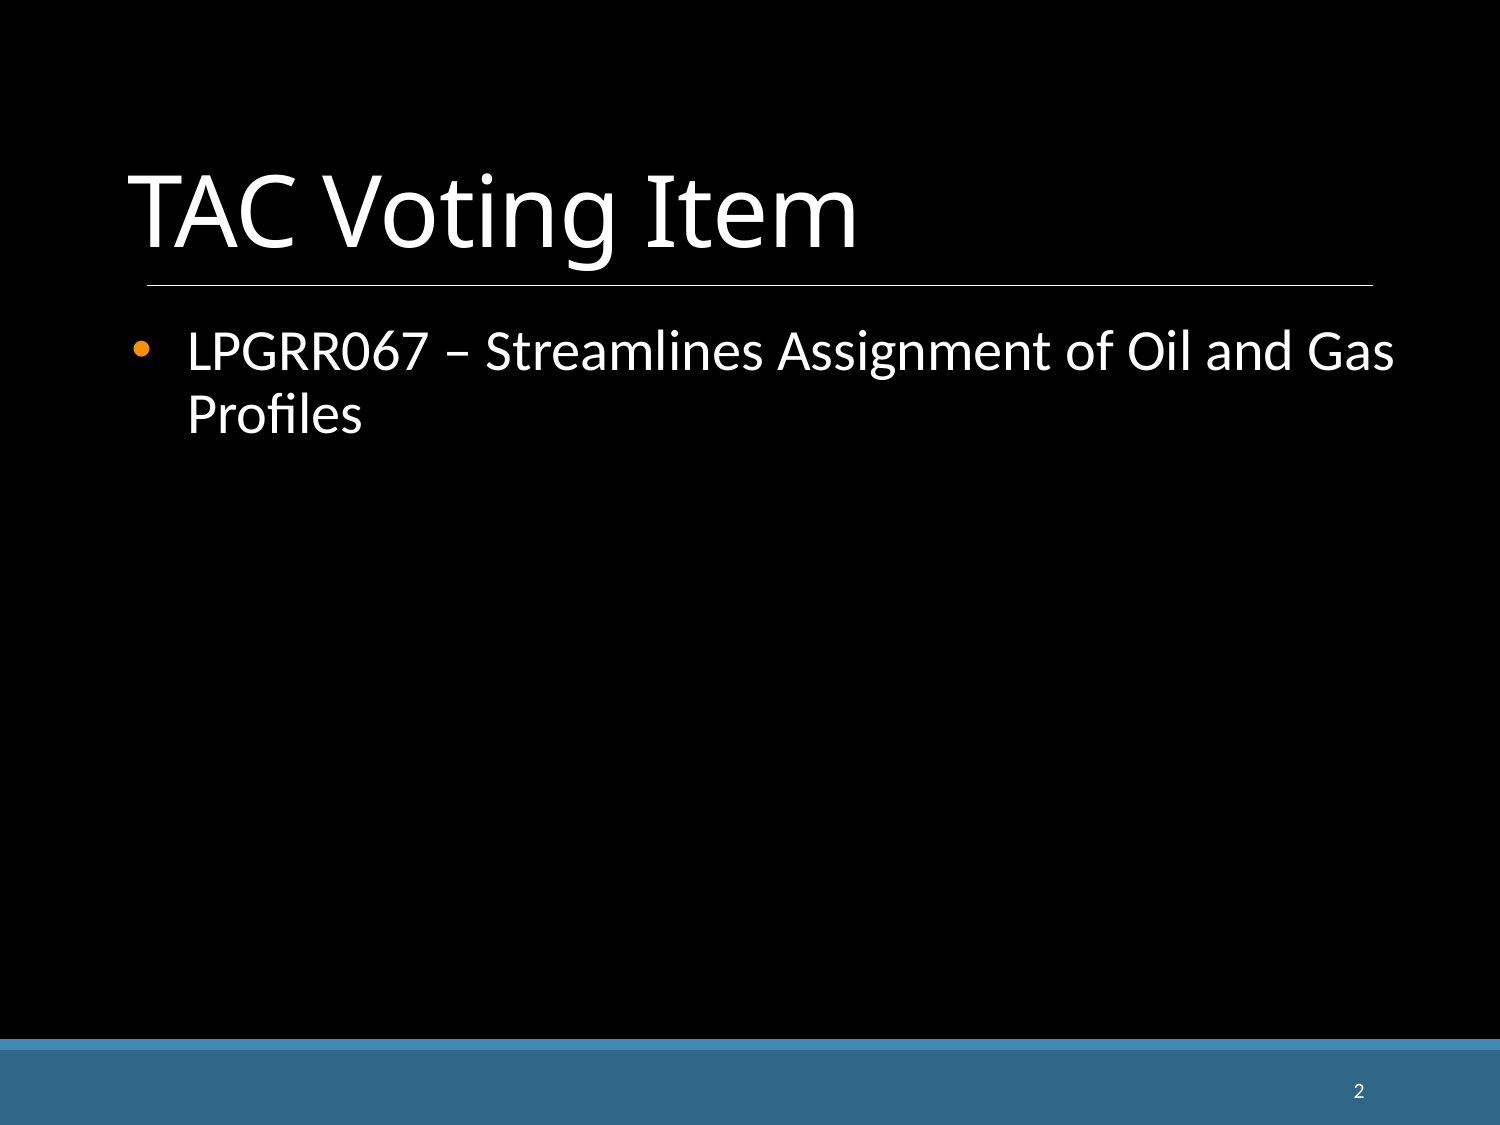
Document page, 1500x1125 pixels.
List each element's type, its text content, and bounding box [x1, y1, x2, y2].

list LPGRR067 – Streamlines Assignment of Oil and Gas Profiles [131, 312, 1413, 1000]
title TAC Voting Item [112, 75, 1350, 275]
slide_number 2 [1218, 1059, 1380, 1120]
